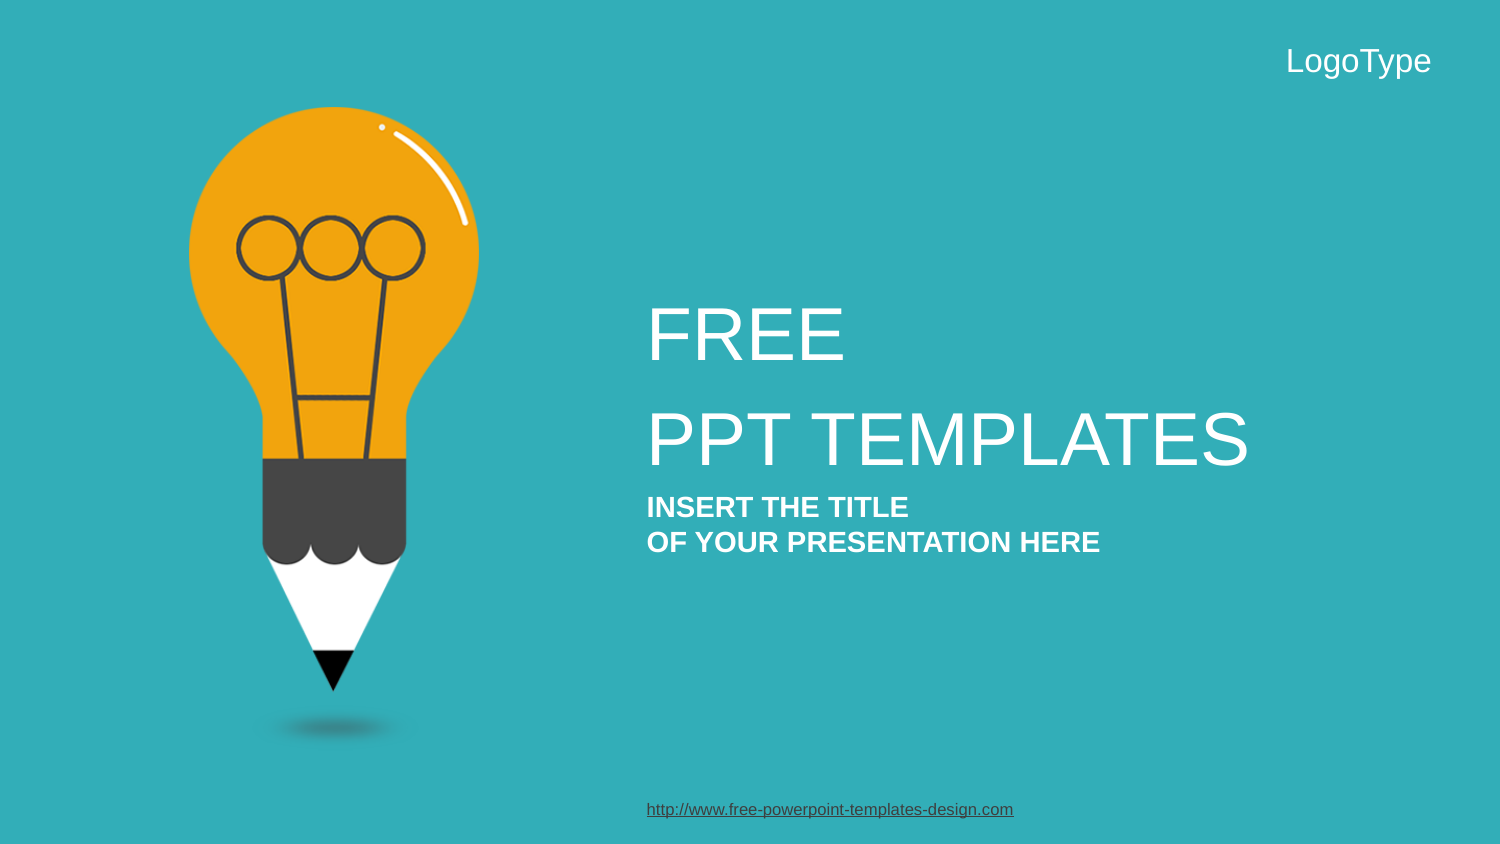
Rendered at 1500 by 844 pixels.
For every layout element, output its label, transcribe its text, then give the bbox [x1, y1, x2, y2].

picture [189, 107, 479, 751]
text_box LogoType [1210, 32, 1447, 87]
list FREE PPT TEMPLATES [631, 294, 1500, 472]
text_box http://www.free-powerpoint-templates-design.com [631, 791, 1412, 827]
list INSERT THE TITLE OF YOUR PRESENTATION HERE [631, 483, 1500, 564]
